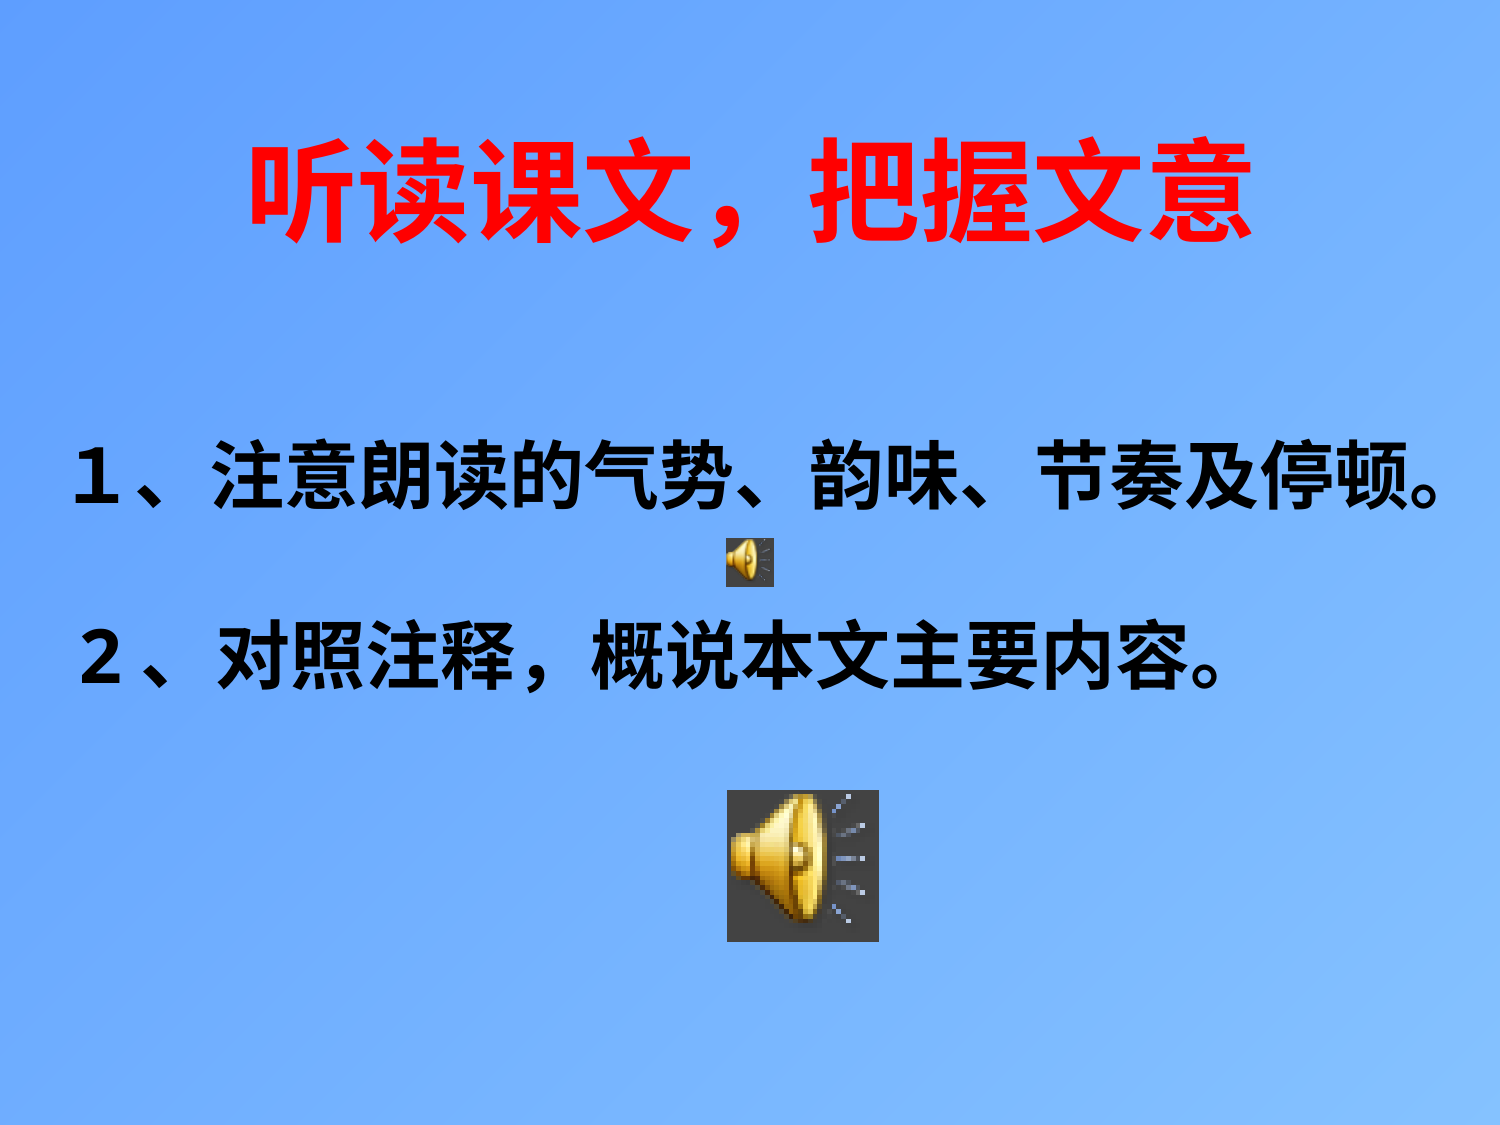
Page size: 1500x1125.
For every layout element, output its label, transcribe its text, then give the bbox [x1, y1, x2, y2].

text_box 听读课文，把握文意 [230, 113, 1341, 264]
picture [724, 537, 776, 588]
text_box １、注意朗读的气势、韵味、节奏及停顿。 2、对照注释，概说本文主要内容。 [44, 420, 1500, 886]
picture [726, 789, 880, 944]
